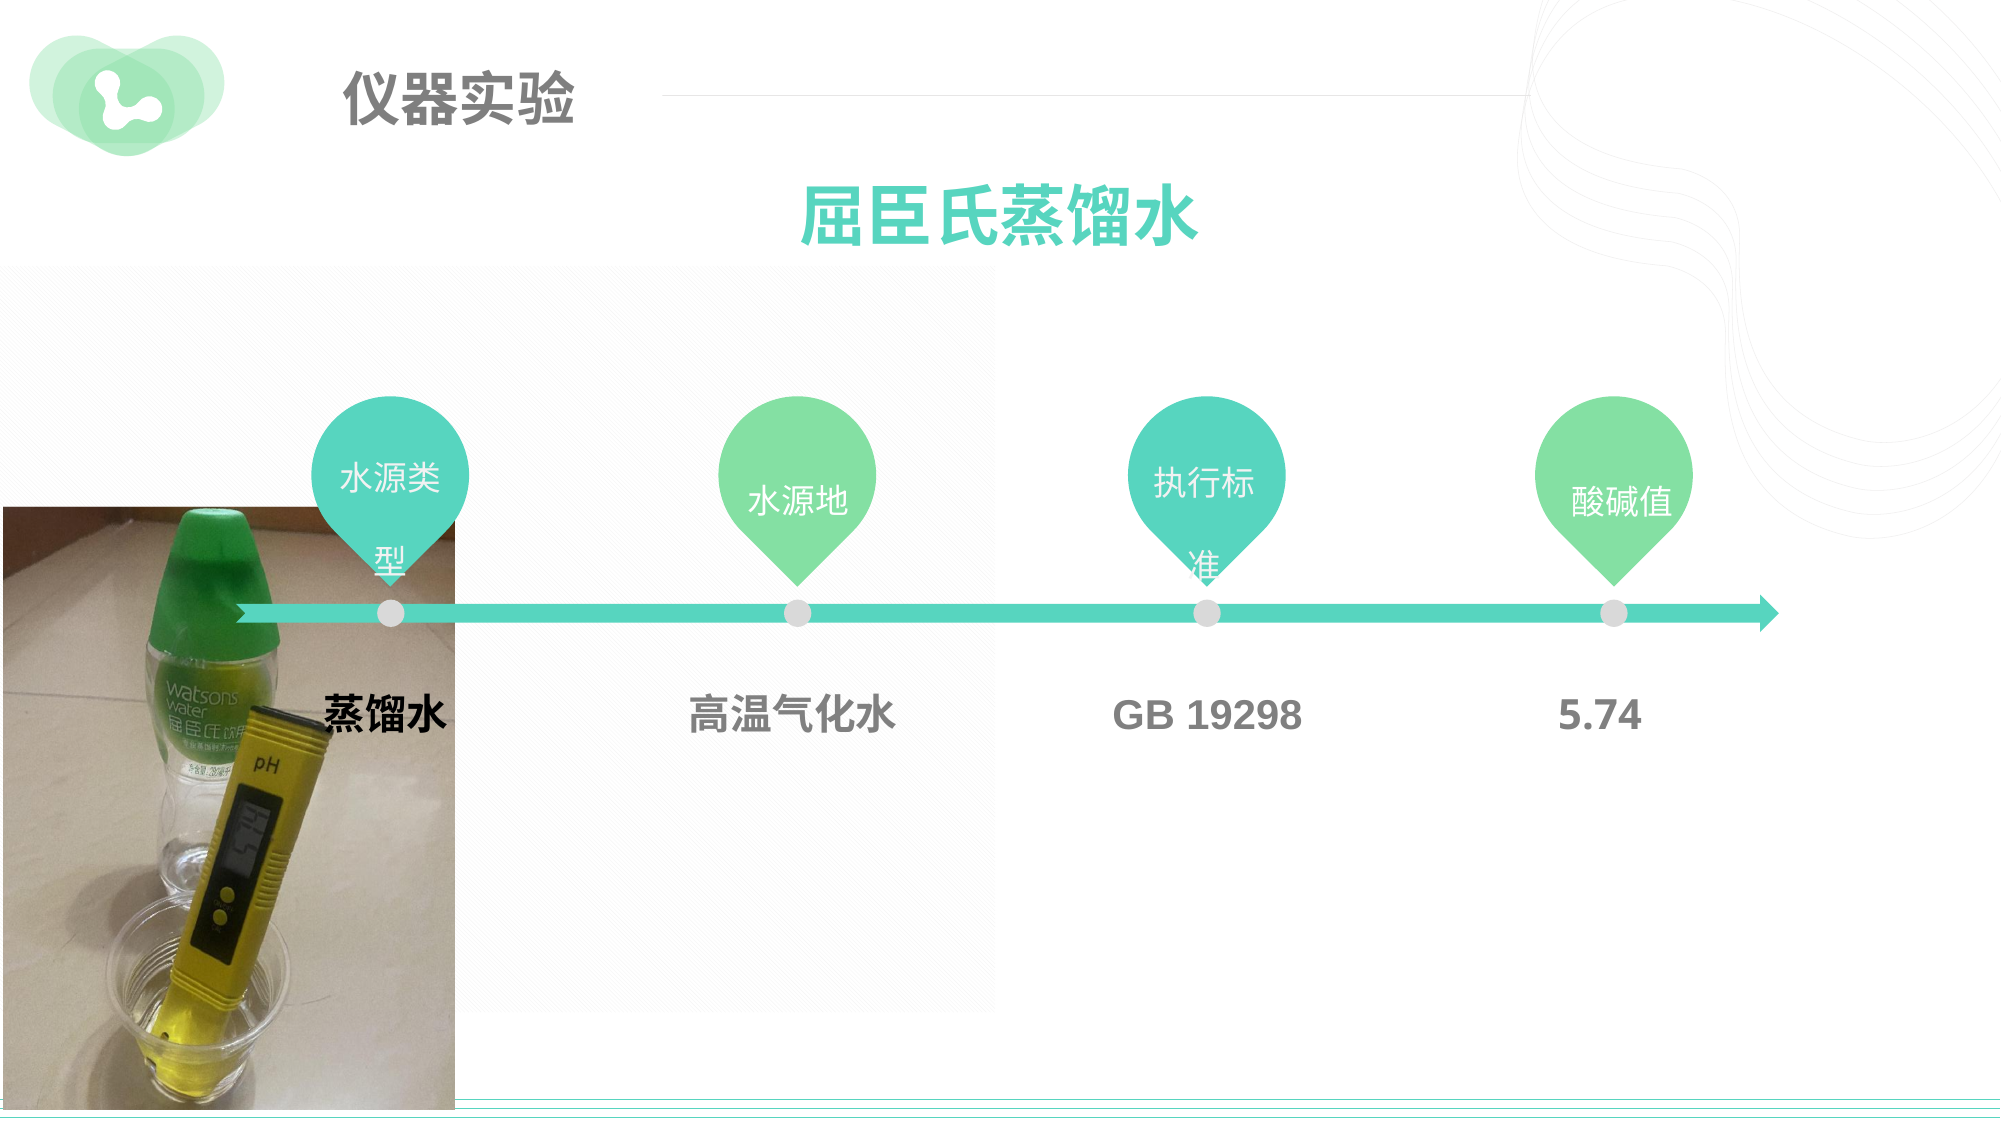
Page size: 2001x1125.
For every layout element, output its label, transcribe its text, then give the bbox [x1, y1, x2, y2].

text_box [711, 396, 886, 554]
text_box [1218, 602, 1603, 624]
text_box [1127, 396, 1286, 554]
text_box [1625, 592, 1781, 635]
text_box 5.74 [1543, 680, 1658, 746]
text_box [530, 602, 787, 624]
text_box GB 19298 [1097, 680, 1318, 746]
text_box 仪器实验 [255, 29, 663, 166]
text_box [1599, 598, 1629, 628]
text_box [311, 396, 469, 563]
picture [0, 507, 530, 1109]
text_box [782, 598, 813, 628]
text_box [809, 602, 1196, 624]
text_box 高温气化水 [674, 680, 913, 746]
text_box [1192, 598, 1222, 628]
text_box 屈臣氏蒸馏水 [569, 138, 1431, 274]
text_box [1534, 396, 1698, 554]
